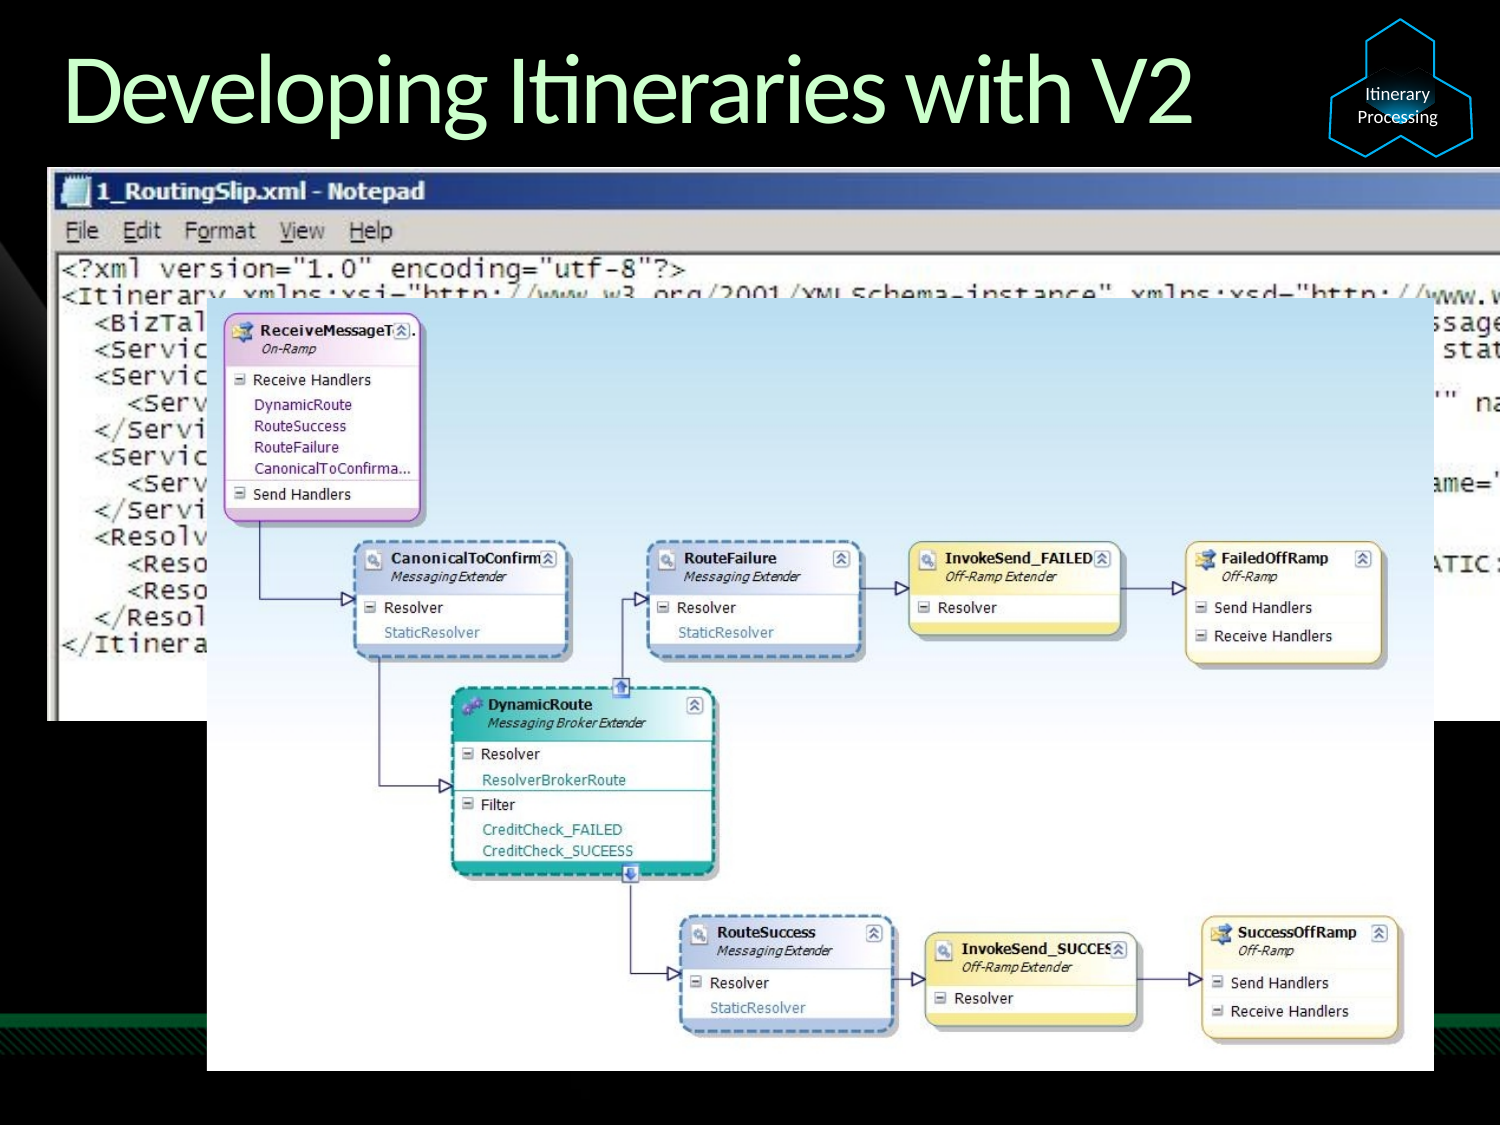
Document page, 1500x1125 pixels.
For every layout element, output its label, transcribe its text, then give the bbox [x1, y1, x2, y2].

text_box [11, 203, 200, 952]
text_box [1322, 18, 1480, 157]
picture [0, 0, 1500, 1125]
title Developing Itineraries with V2 [62, 37, 1316, 147]
